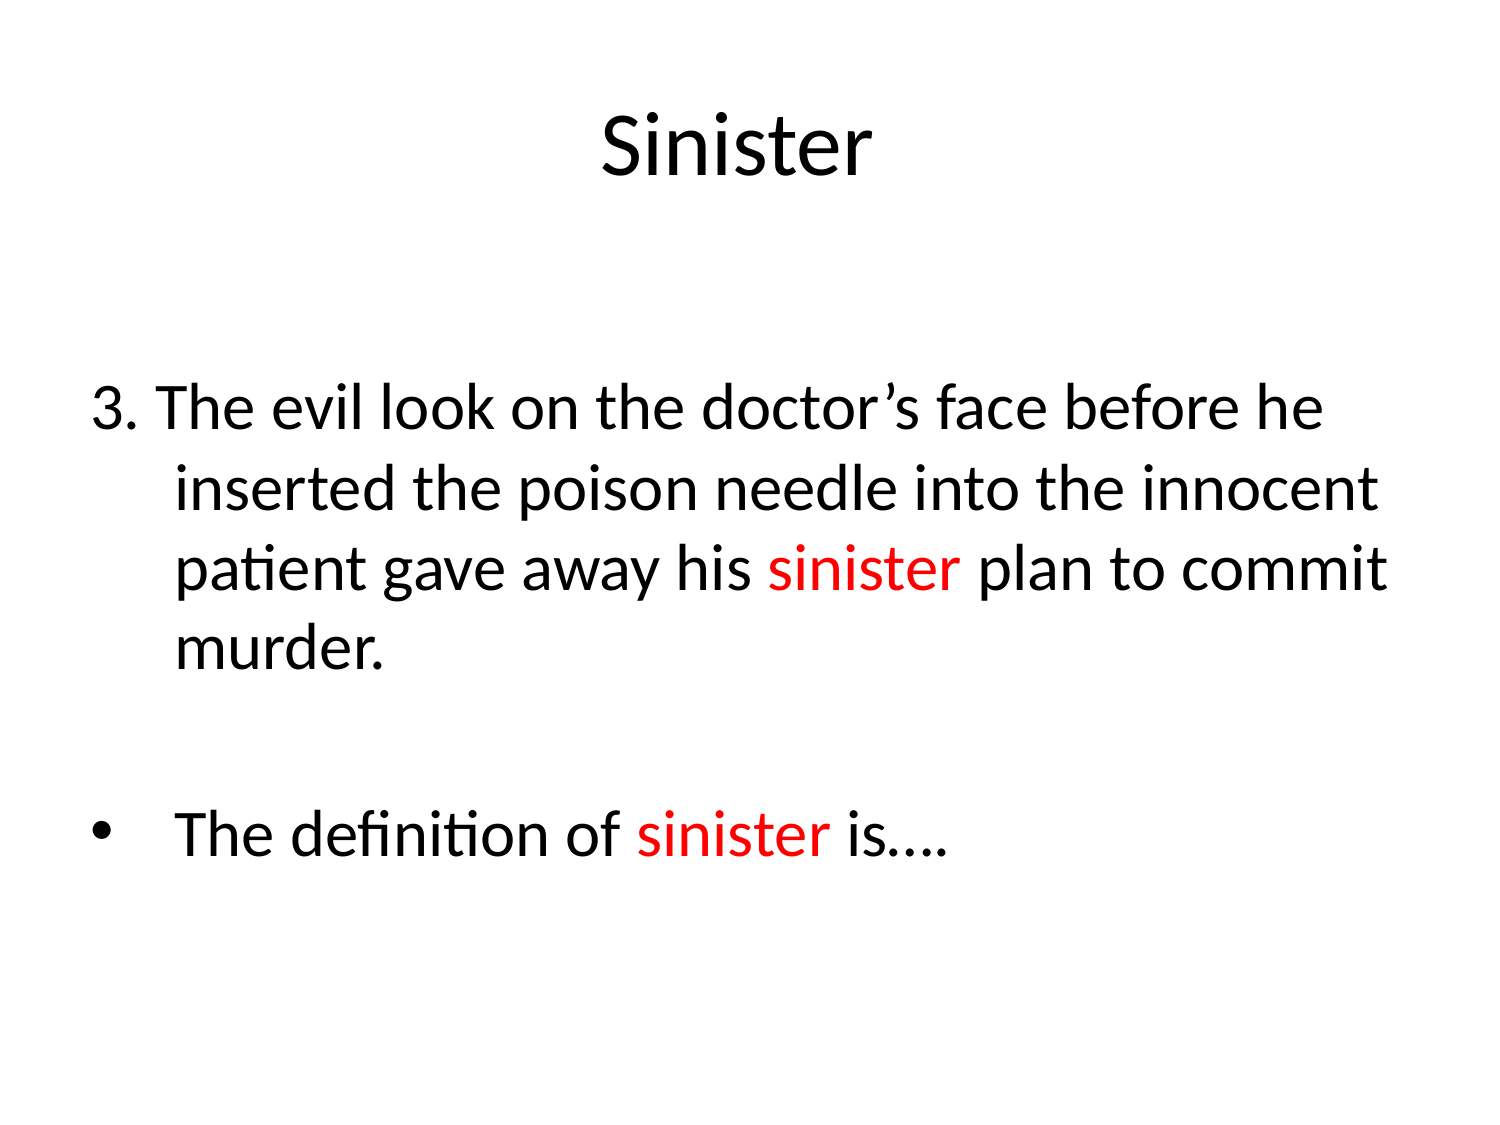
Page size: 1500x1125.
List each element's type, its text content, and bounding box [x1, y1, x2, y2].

title Sinister [75, 45, 1425, 233]
list 3. The evil look on the doctor’s face before he inserted the poison needle into the innocent patient gave away his sinister plan to commit murder. The definition of sinister is…. [75, 262, 1425, 1005]
